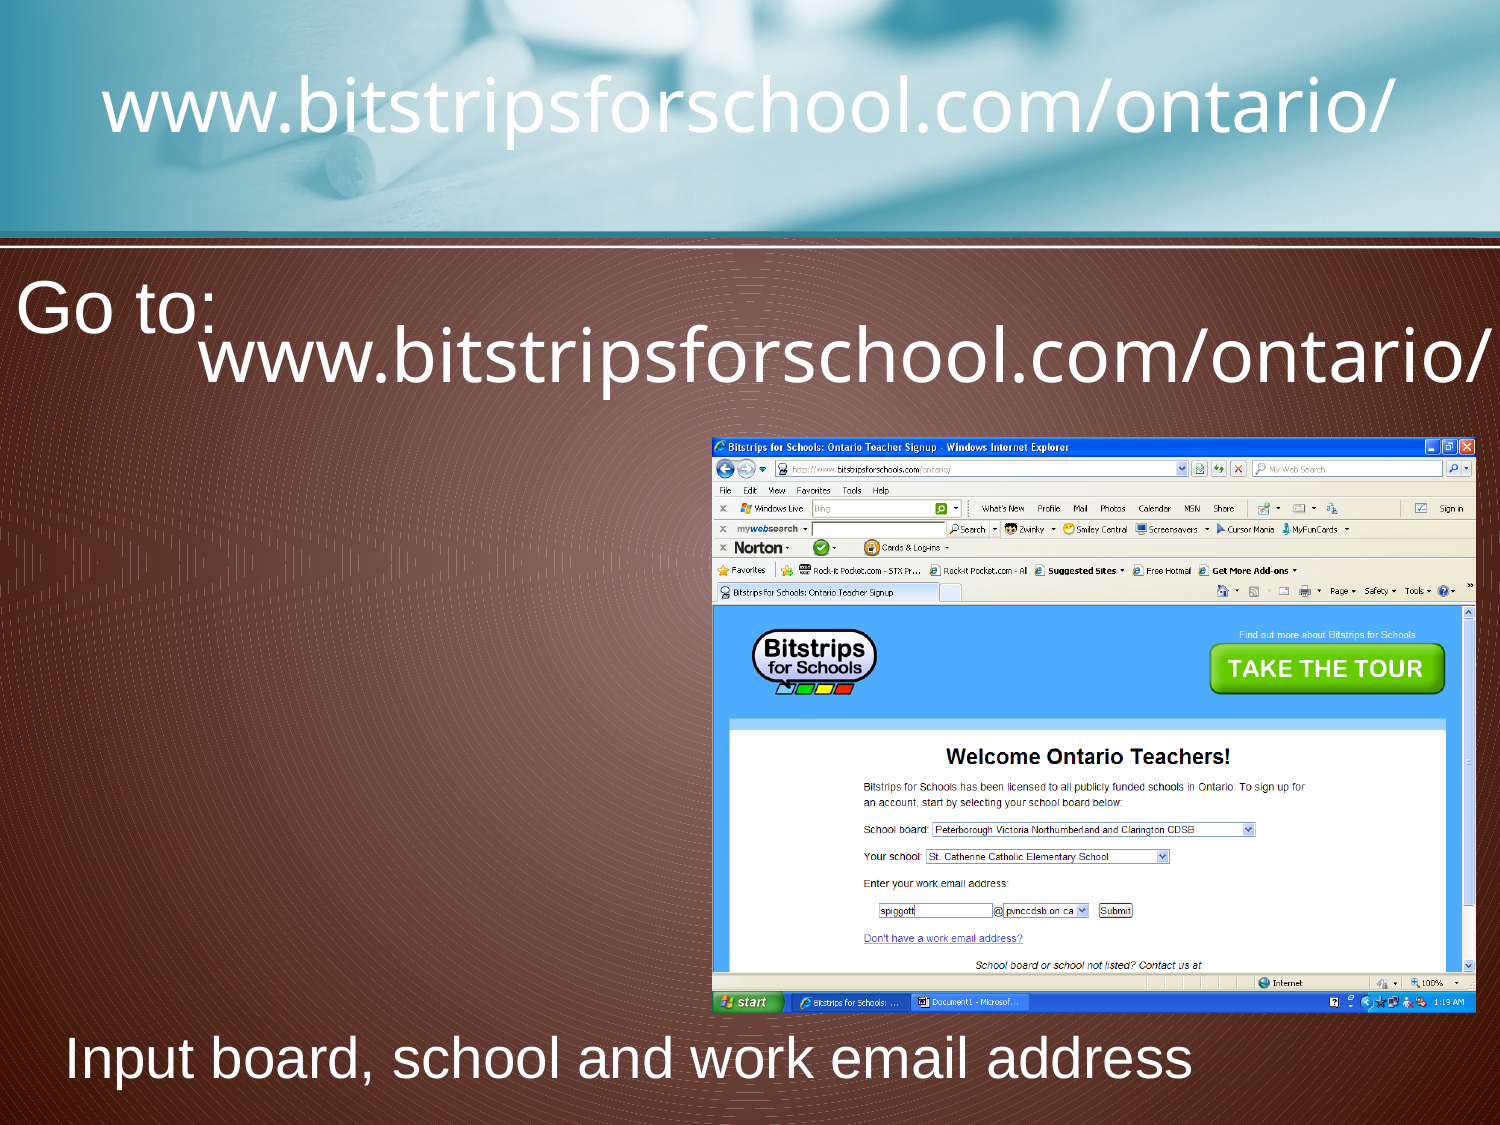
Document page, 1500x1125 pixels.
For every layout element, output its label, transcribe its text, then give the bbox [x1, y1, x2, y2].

text_box Input board, school and work email address [50, 1012, 1288, 1098]
text_box www.bitstripsforschool.com/ontario/ [182, 299, 1500, 405]
text_box www.bitstripsforschool.com/ontario/ [0, 50, 1500, 225]
picture [712, 437, 1476, 1013]
text_box Go to: [0, 250, 238, 446]
